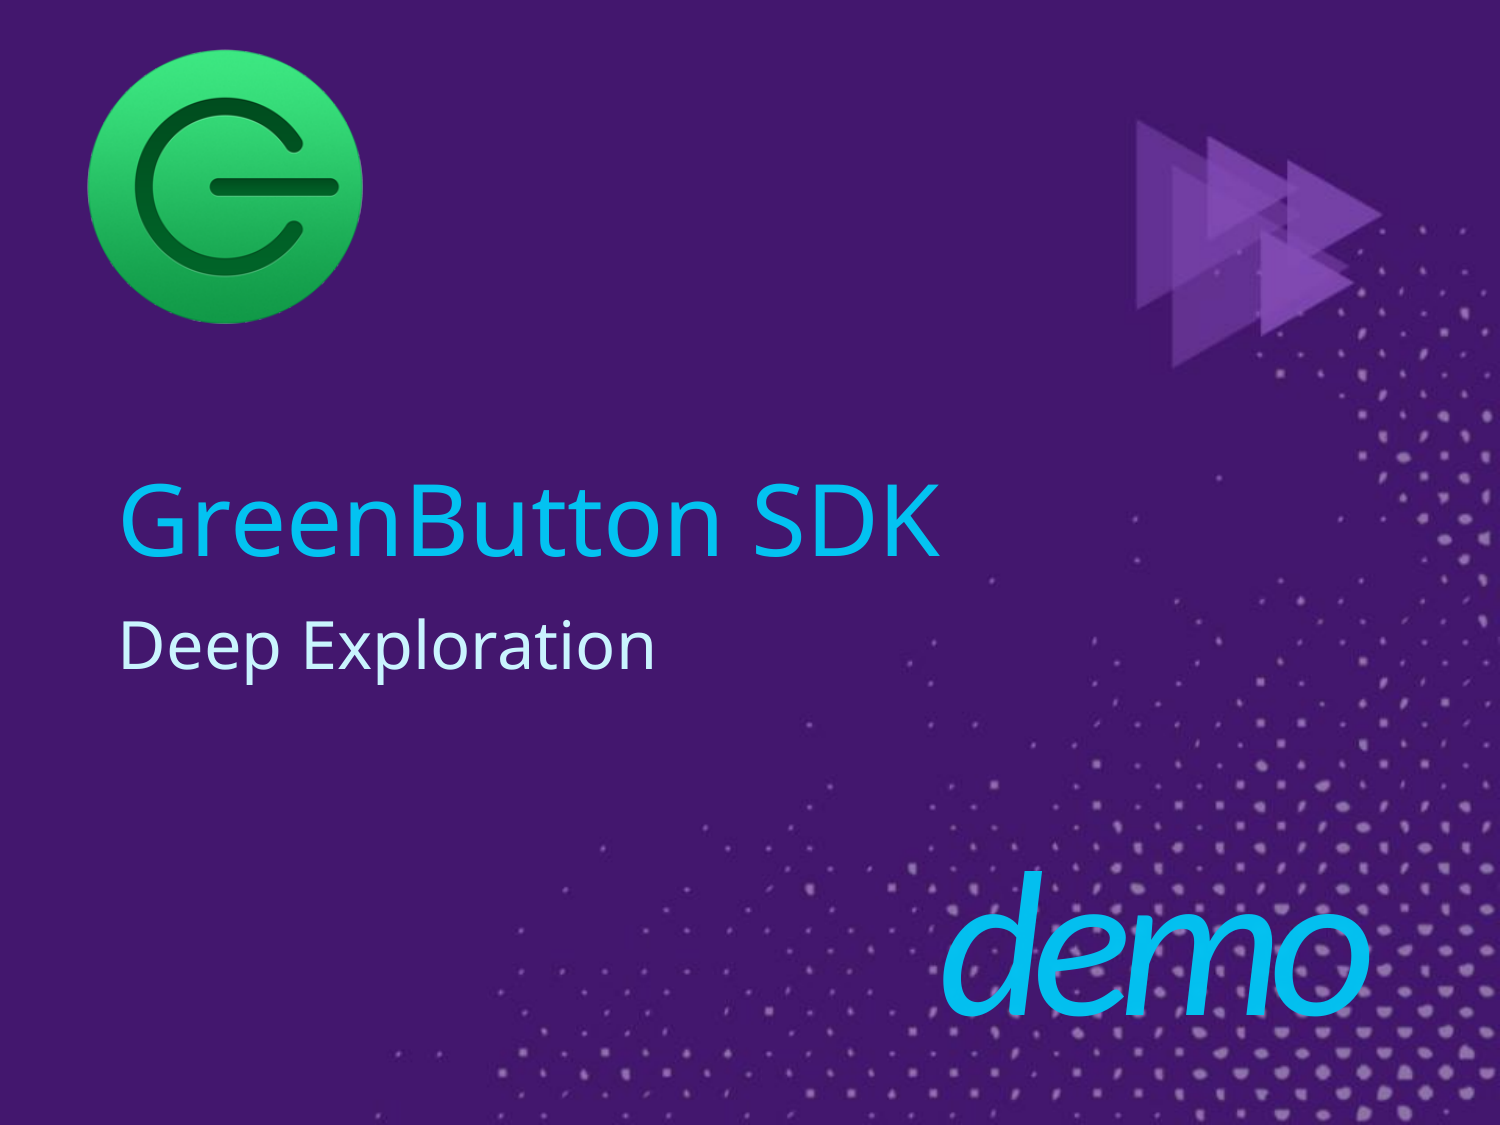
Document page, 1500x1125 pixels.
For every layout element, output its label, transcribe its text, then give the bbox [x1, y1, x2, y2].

title GreenButton SDK [102, 398, 1251, 604]
subtitle Deep Exploration [102, 604, 1251, 681]
picture [0, 0, 1500, 1125]
list demo [131, 800, 1392, 1027]
